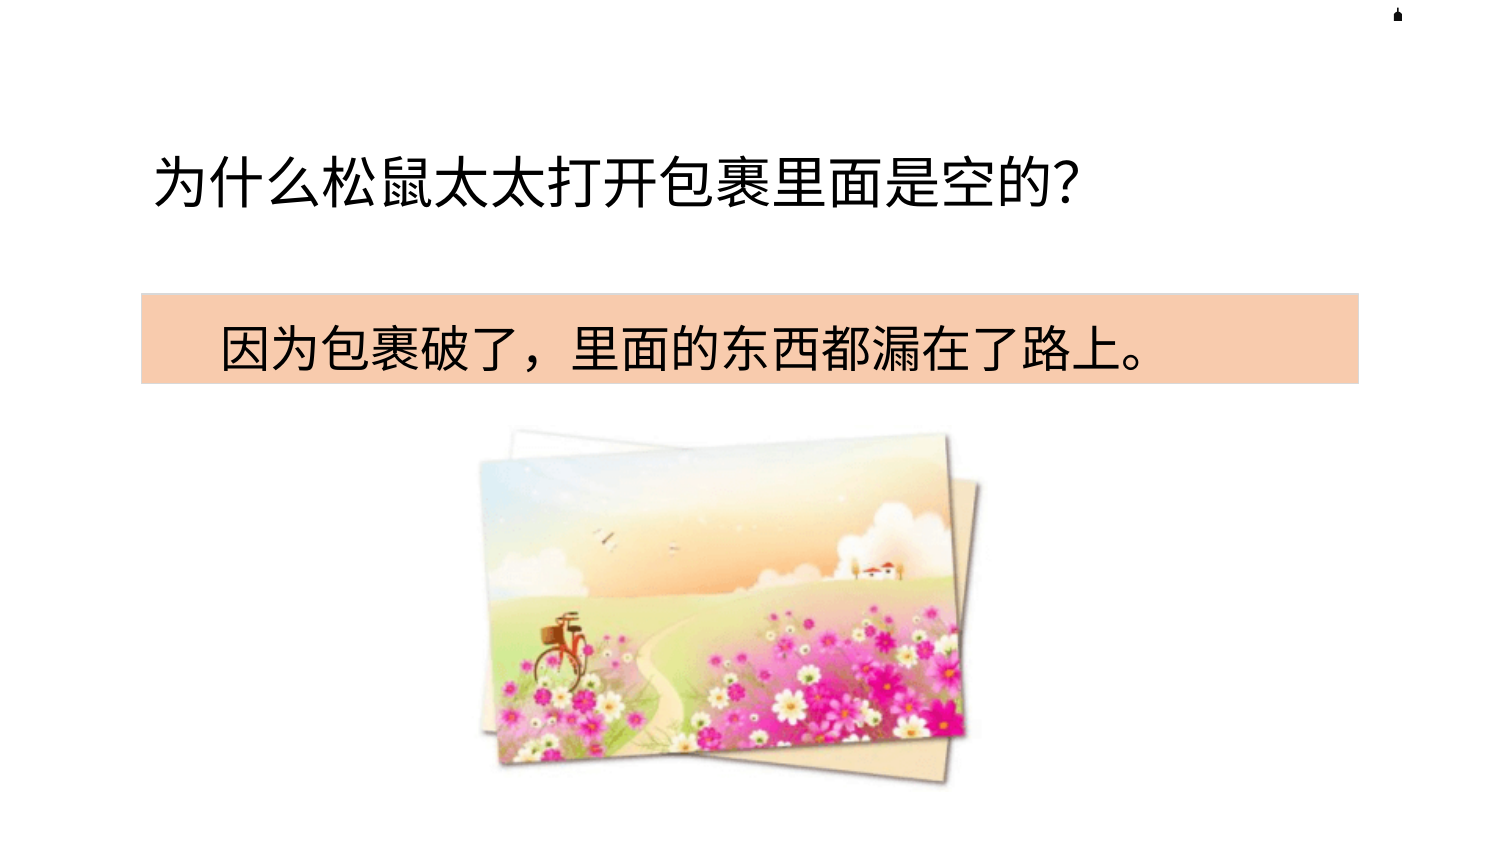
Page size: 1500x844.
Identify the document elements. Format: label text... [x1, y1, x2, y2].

picture [463, 425, 1002, 792]
text_box 因为包裹破了，里面的东西都漏在了路上。 [141, 294, 1359, 384]
text_box 为什么松鼠太太打开包裹里面是空的？ [141, 121, 1359, 221]
